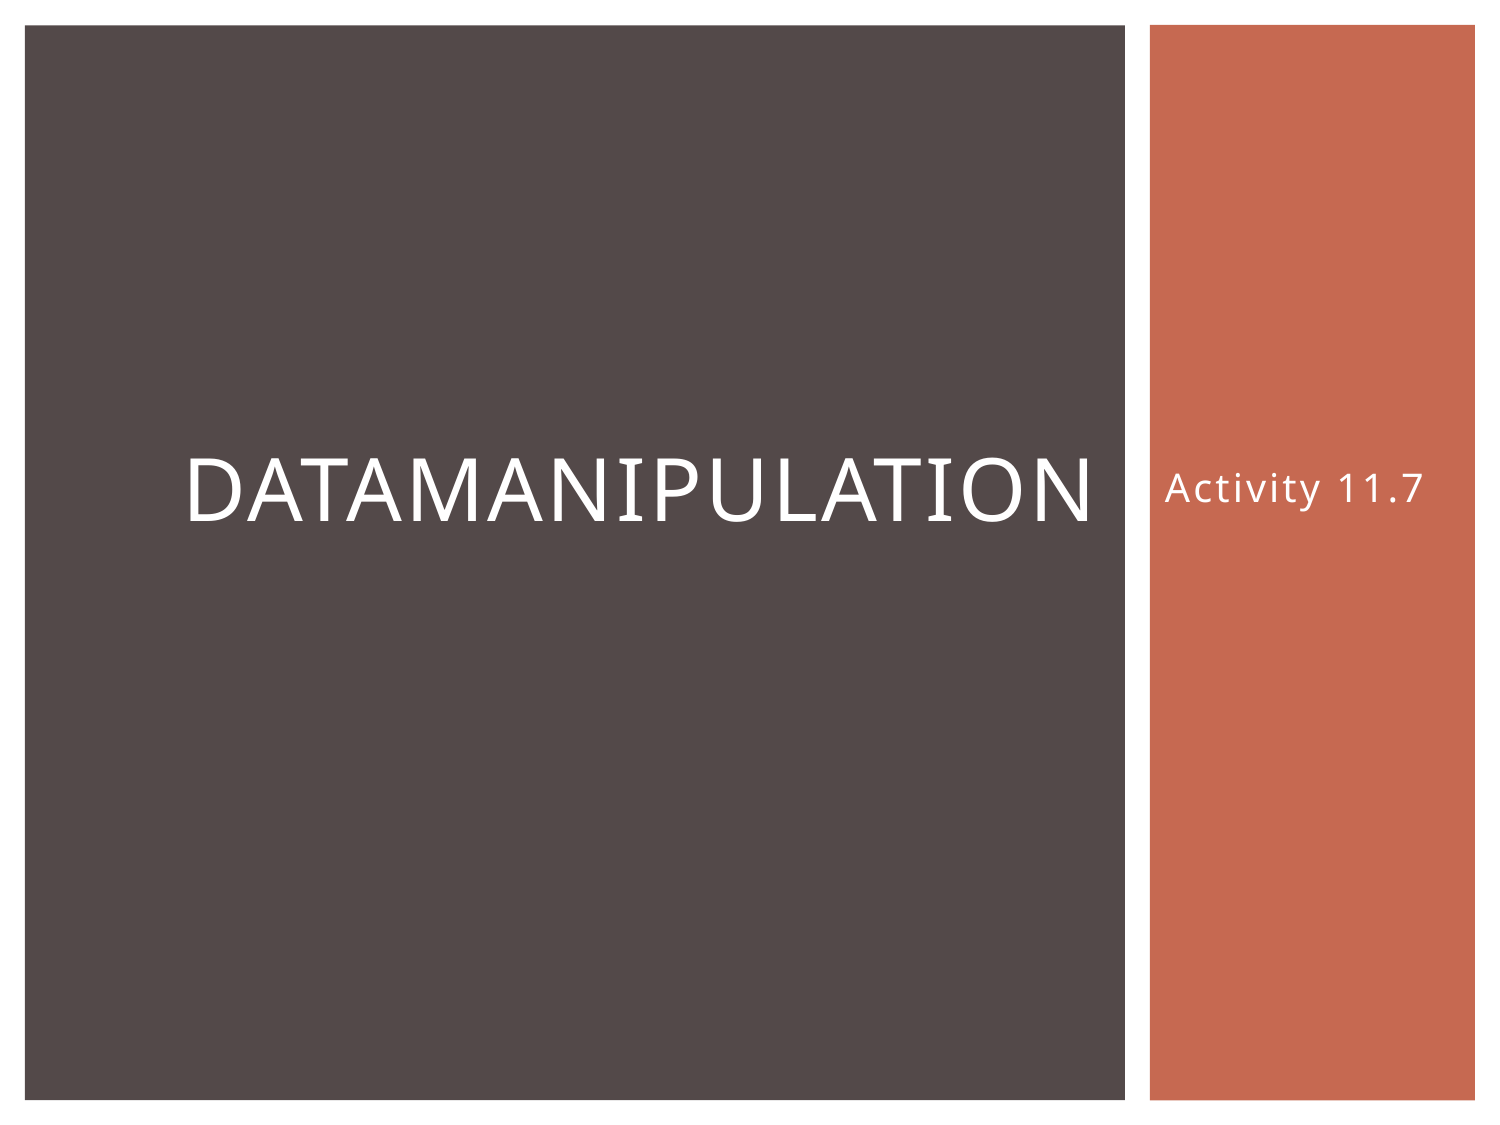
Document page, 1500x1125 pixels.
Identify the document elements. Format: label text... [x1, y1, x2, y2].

title Datamanipulation [75, 336, 1113, 637]
subtitle Activity 11.7 [1149, 336, 1475, 637]
